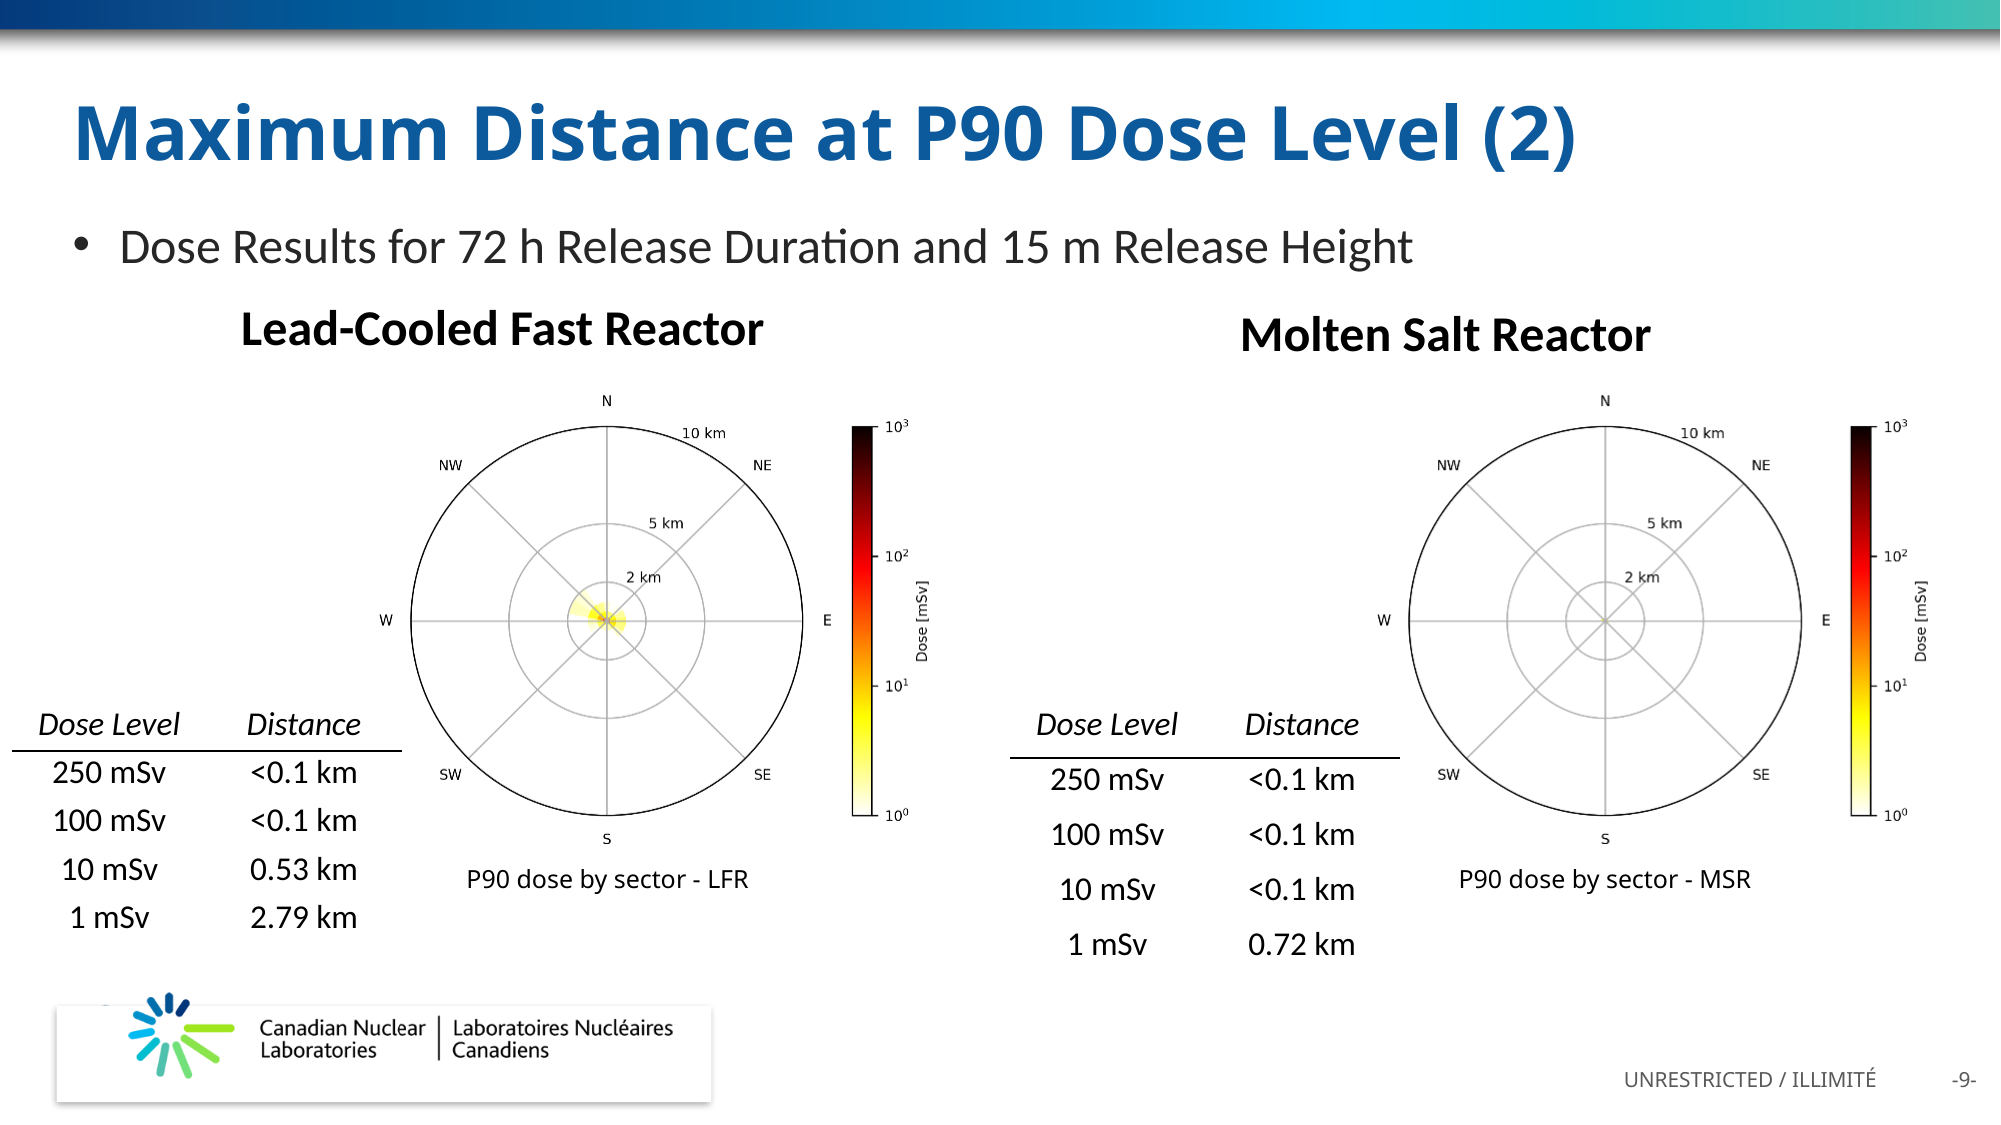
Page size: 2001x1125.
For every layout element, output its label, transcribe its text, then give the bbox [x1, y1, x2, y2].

table_cell <0.1 km [1205, 813, 1317, 868]
table_cell 250 mSv [1010, 759, 1205, 813]
table_cell 1 mSv [12, 896, 207, 944]
table_cell 0.72 km [1205, 923, 1400, 978]
picture [0, 0, 2000, 87]
table_cell <0.1 km [207, 752, 319, 799]
table_cell 0.53 km [207, 848, 402, 896]
picture [0, 964, 2000, 1125]
text_box P90 dose by sector - LFR [409, 880, 807, 901]
text_box Molten Salt Reactor [1225, 293, 1668, 369]
table_cell <0.1 km [1205, 759, 1317, 813]
table_cell 10 mSv [12, 848, 207, 896]
title Maximum Distance at P90 Dose Level (2) [57, 78, 1940, 184]
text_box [56, 965, 712, 1105]
list Dose Results for 72 h Release Duration and 15 m Release Height [57, 206, 1958, 317]
table_cell <0.1 km [207, 799, 319, 848]
table_header Distance [1205, 703, 1317, 757]
table_cell 1 mSv [1010, 923, 1205, 978]
table_cell <0.1 km [1205, 868, 1400, 923]
table_header Dose Level [12, 703, 207, 750]
picture [1322, 365, 1997, 872]
table_cell 100 mSv [1010, 813, 1205, 868]
table_header Distance [207, 703, 319, 750]
text_box P90 dose by sector - MSR [1406, 880, 1804, 901]
table_cell 10 mSv [1010, 868, 1205, 923]
picture [324, 365, 999, 872]
table_cell 250 mSv [12, 752, 207, 799]
table_cell 2.79 km [207, 896, 402, 944]
text_box Lead-Cooled Fast Reactor [226, 317, 780, 363]
table_header Dose Level [1010, 703, 1205, 757]
table_cell 100 mSv [12, 799, 207, 848]
